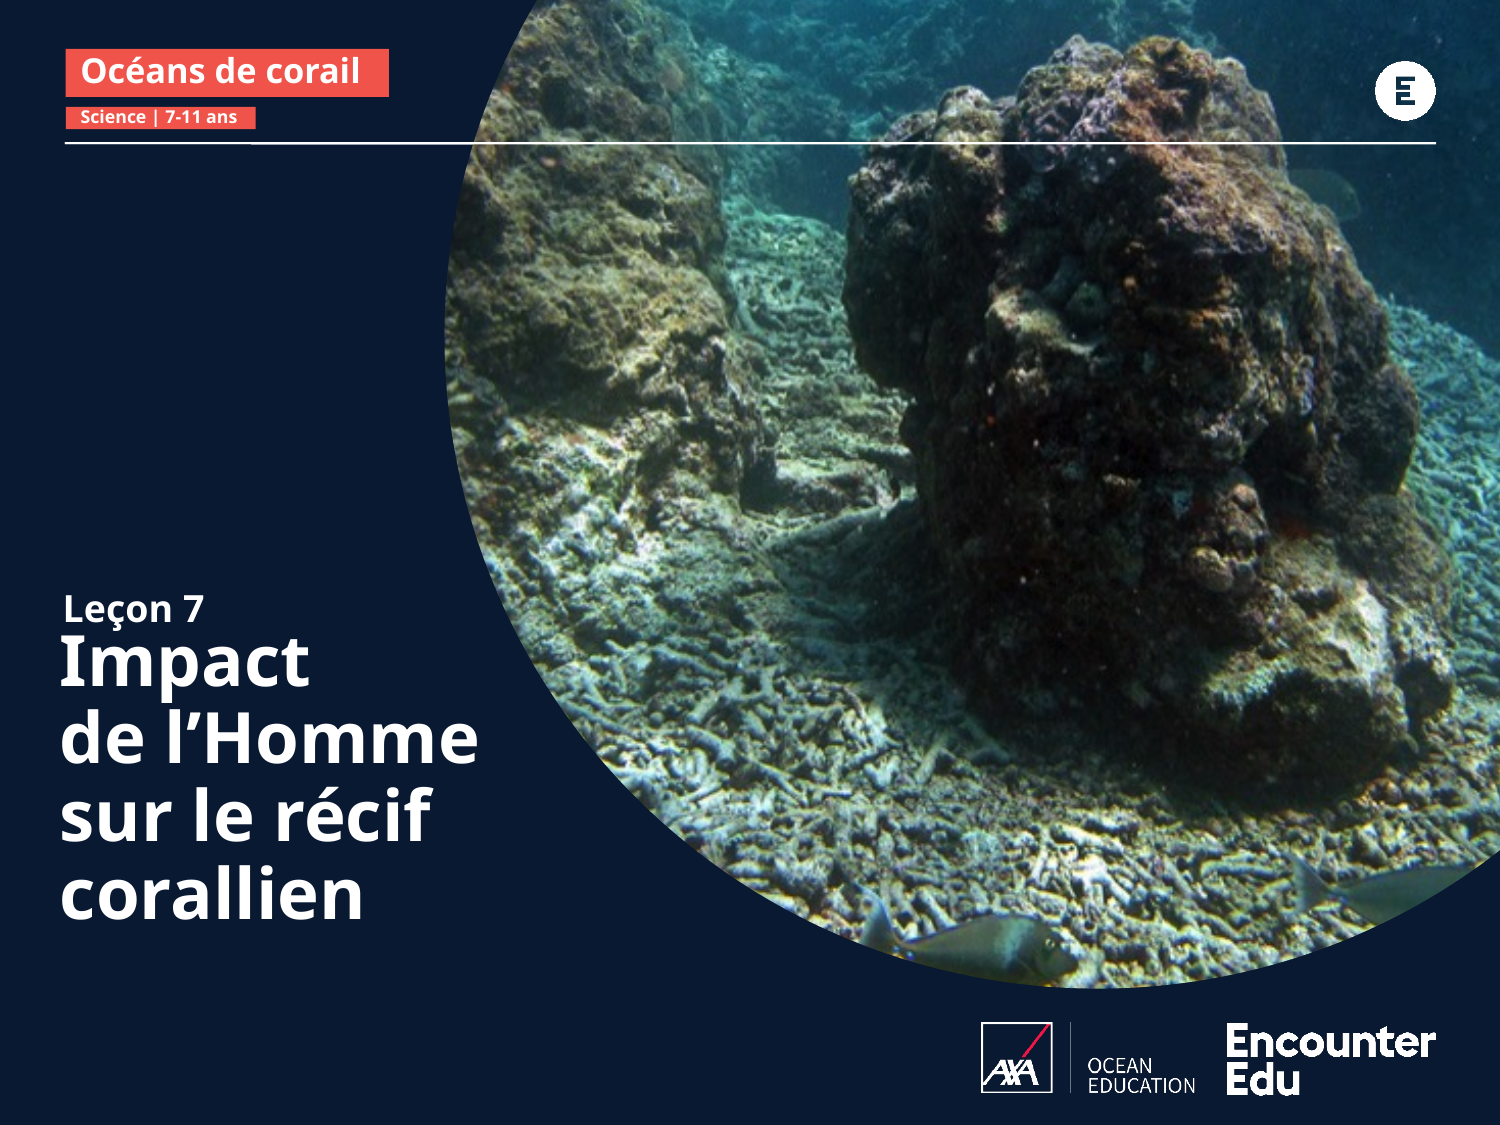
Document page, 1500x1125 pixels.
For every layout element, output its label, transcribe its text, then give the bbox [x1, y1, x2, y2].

picture [981, 1021, 1195, 1093]
list Leçon 7 [54, 582, 445, 614]
picture [1373, 58, 1437, 123]
picture [1222, 1020, 1443, 1097]
text_box [444, 0, 1500, 989]
list Science | 7-11 ans [65, 106, 257, 130]
list Impact de l’Homme sur le récif corallien [51, 614, 606, 962]
list Océans de corail [65, 48, 390, 98]
